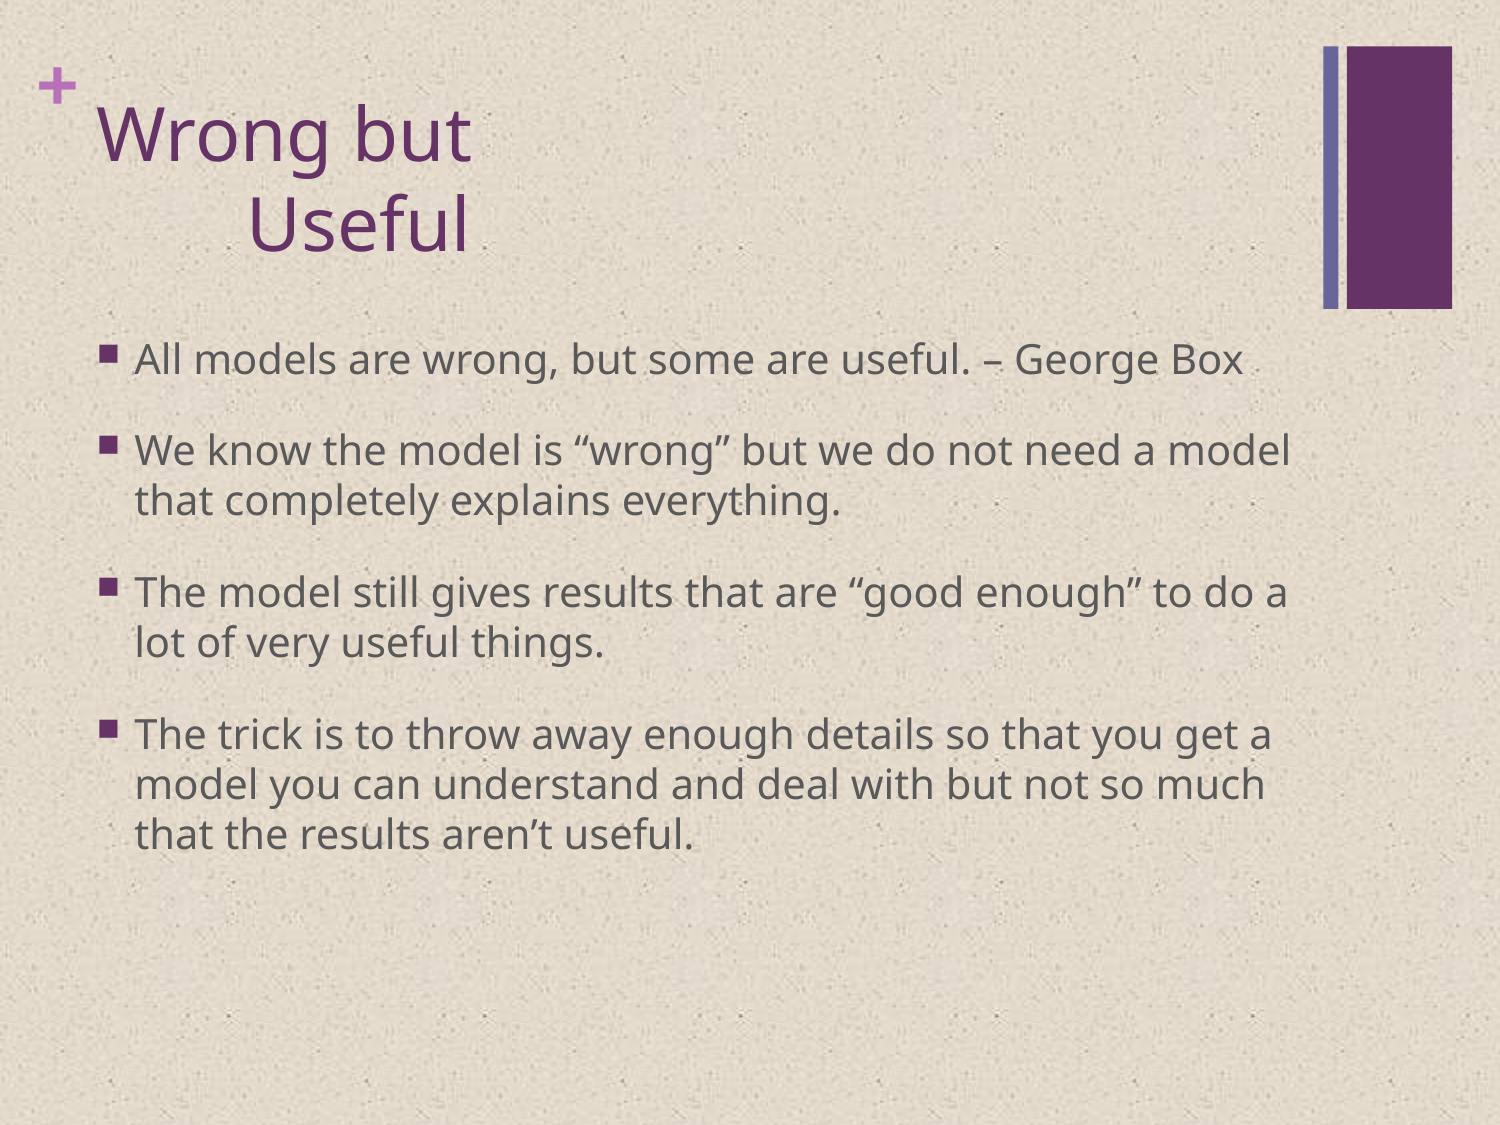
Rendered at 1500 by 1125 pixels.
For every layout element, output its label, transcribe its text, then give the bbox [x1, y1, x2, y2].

list All models are wrong, but some are useful. – George Box We know the model is “wrong” but we do not need a model that completely explains everything. The model still gives results that are “good enough” to do a lot of very useful things. The trick is to throw away enough details so that you get a model you can understand and deal with but not so much that the results aren’t useful. [81, 324, 1322, 1005]
picture [0, 0, 1500, 1125]
title Wrong but Useful [81, 79, 1322, 263]
